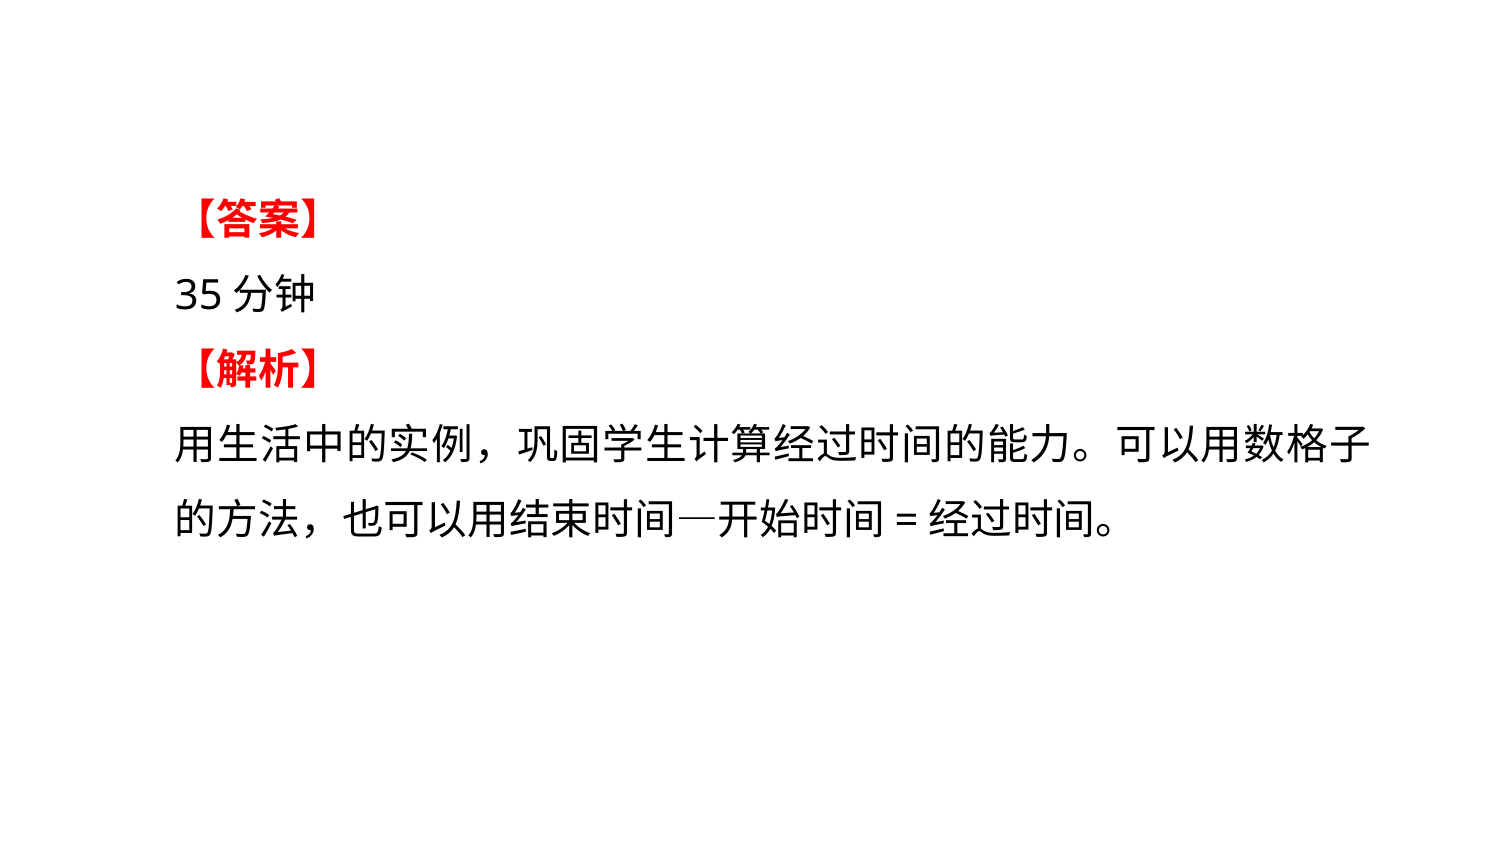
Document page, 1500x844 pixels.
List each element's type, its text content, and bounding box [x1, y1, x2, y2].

text_box 【答案】 35分钟 【解析】 用生活中的实例，巩固学生计算经过时间的能力。可以用数格子的方法，也可以用结束时间—开始时间=经过时间。 [160, 160, 1386, 550]
